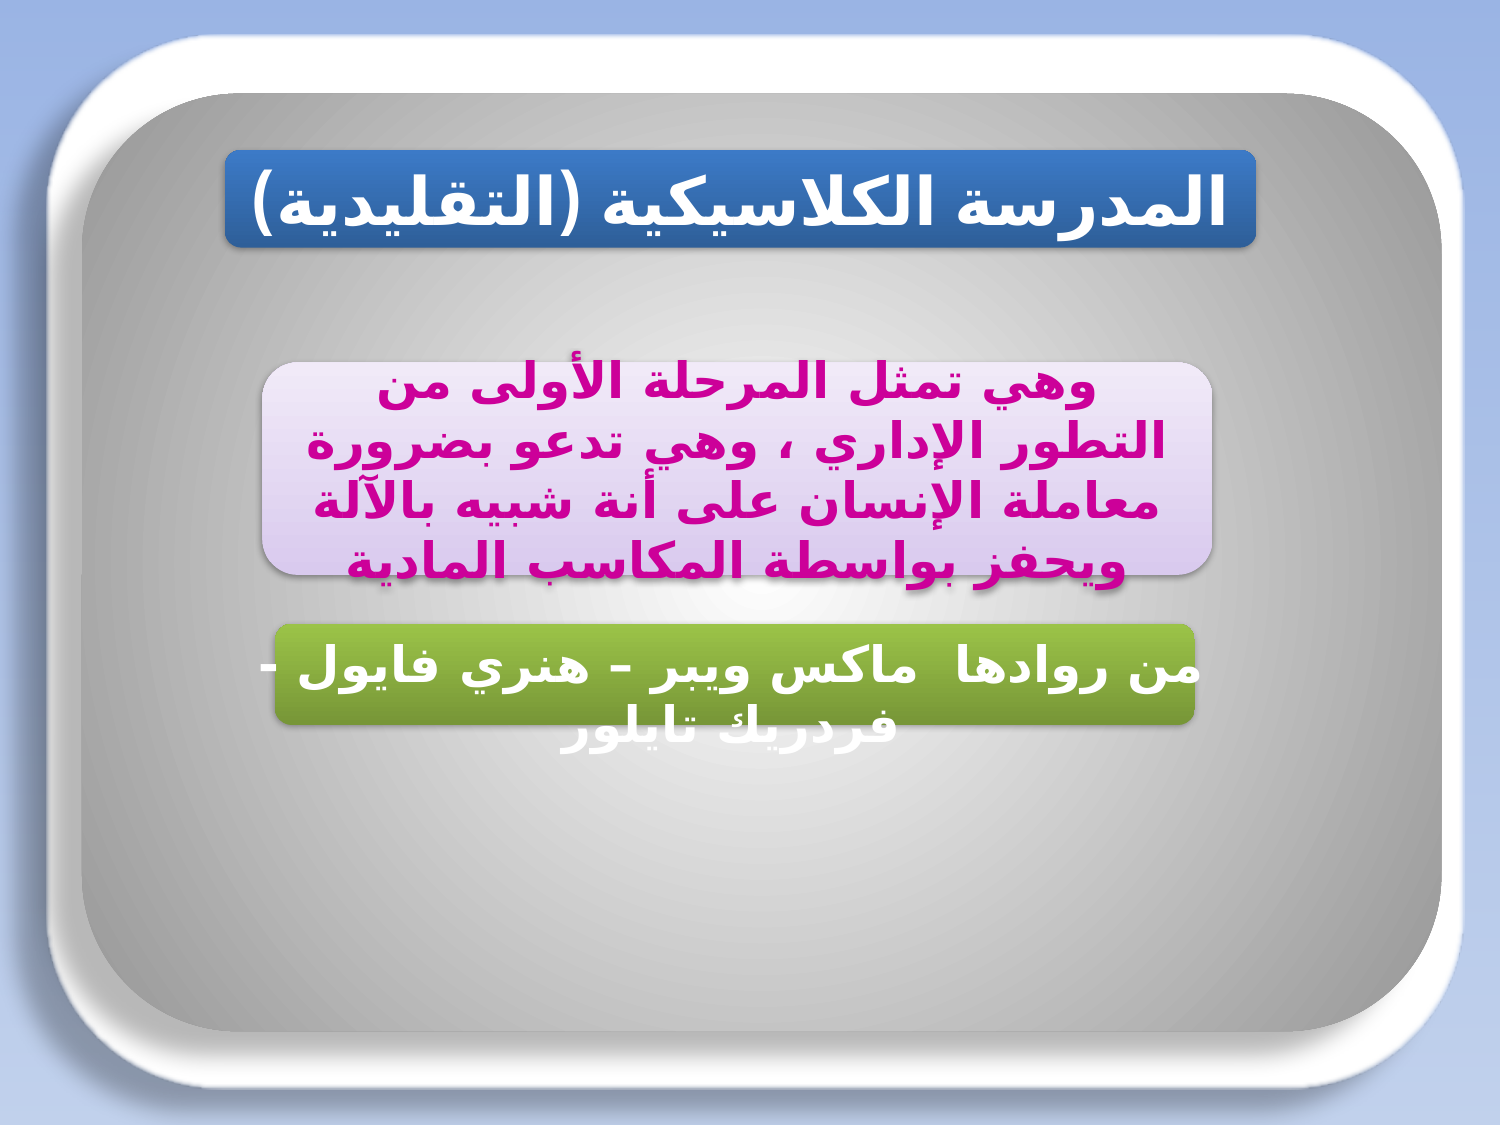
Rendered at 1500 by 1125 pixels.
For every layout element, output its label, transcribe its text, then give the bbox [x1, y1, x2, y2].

text_box وهي تمثل المرحلة الأولى من التطور الإداري ، وهي تدعو بضرورة معاملة الإنسان على أنة شبيه بالآلة ويحفز بواسطة المكاسب المادية [261, 361, 1214, 576]
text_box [199, 623, 1263, 726]
text_box [79, 91, 1444, 1034]
text_box المدرسة الكلاسيكية (التقليدية) [224, 149, 1257, 248]
text_box [49, 34, 1468, 1089]
text_box [0, 0, 1500, 1125]
